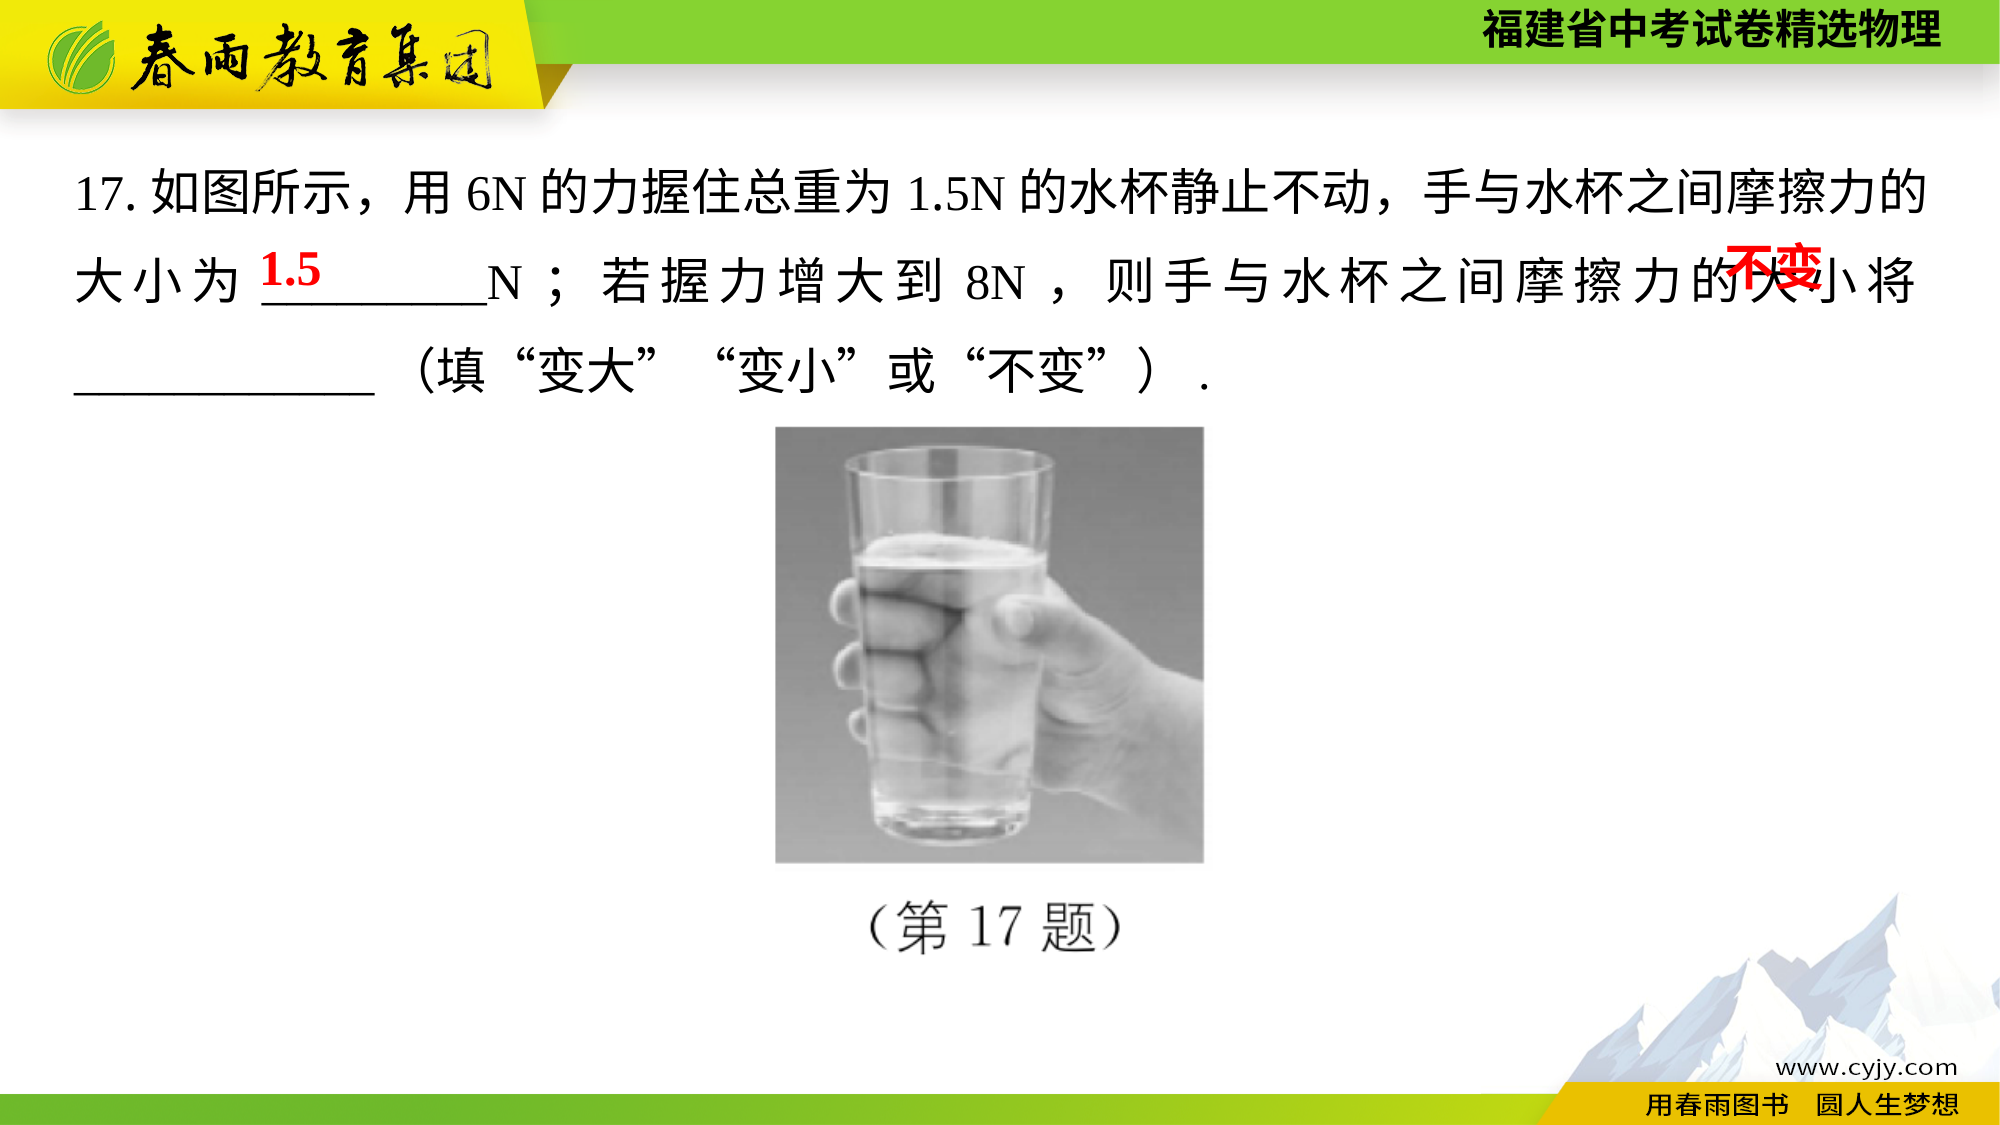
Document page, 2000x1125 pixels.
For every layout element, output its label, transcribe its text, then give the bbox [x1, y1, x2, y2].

list 17.如图所示，用6N的力握住总重为1.5N的水杯静止不动，手与水杯之间摩擦力的大小为_________N；若握力增大到8N，则手与水杯之间摩擦力的大小将____________（填“变大”“变小”或“不变”）. [59, 122, 1944, 411]
text_box 不变 [1709, 228, 1840, 304]
picture [0, 0, 2000, 1125]
text_box 1.5 [244, 228, 337, 304]
